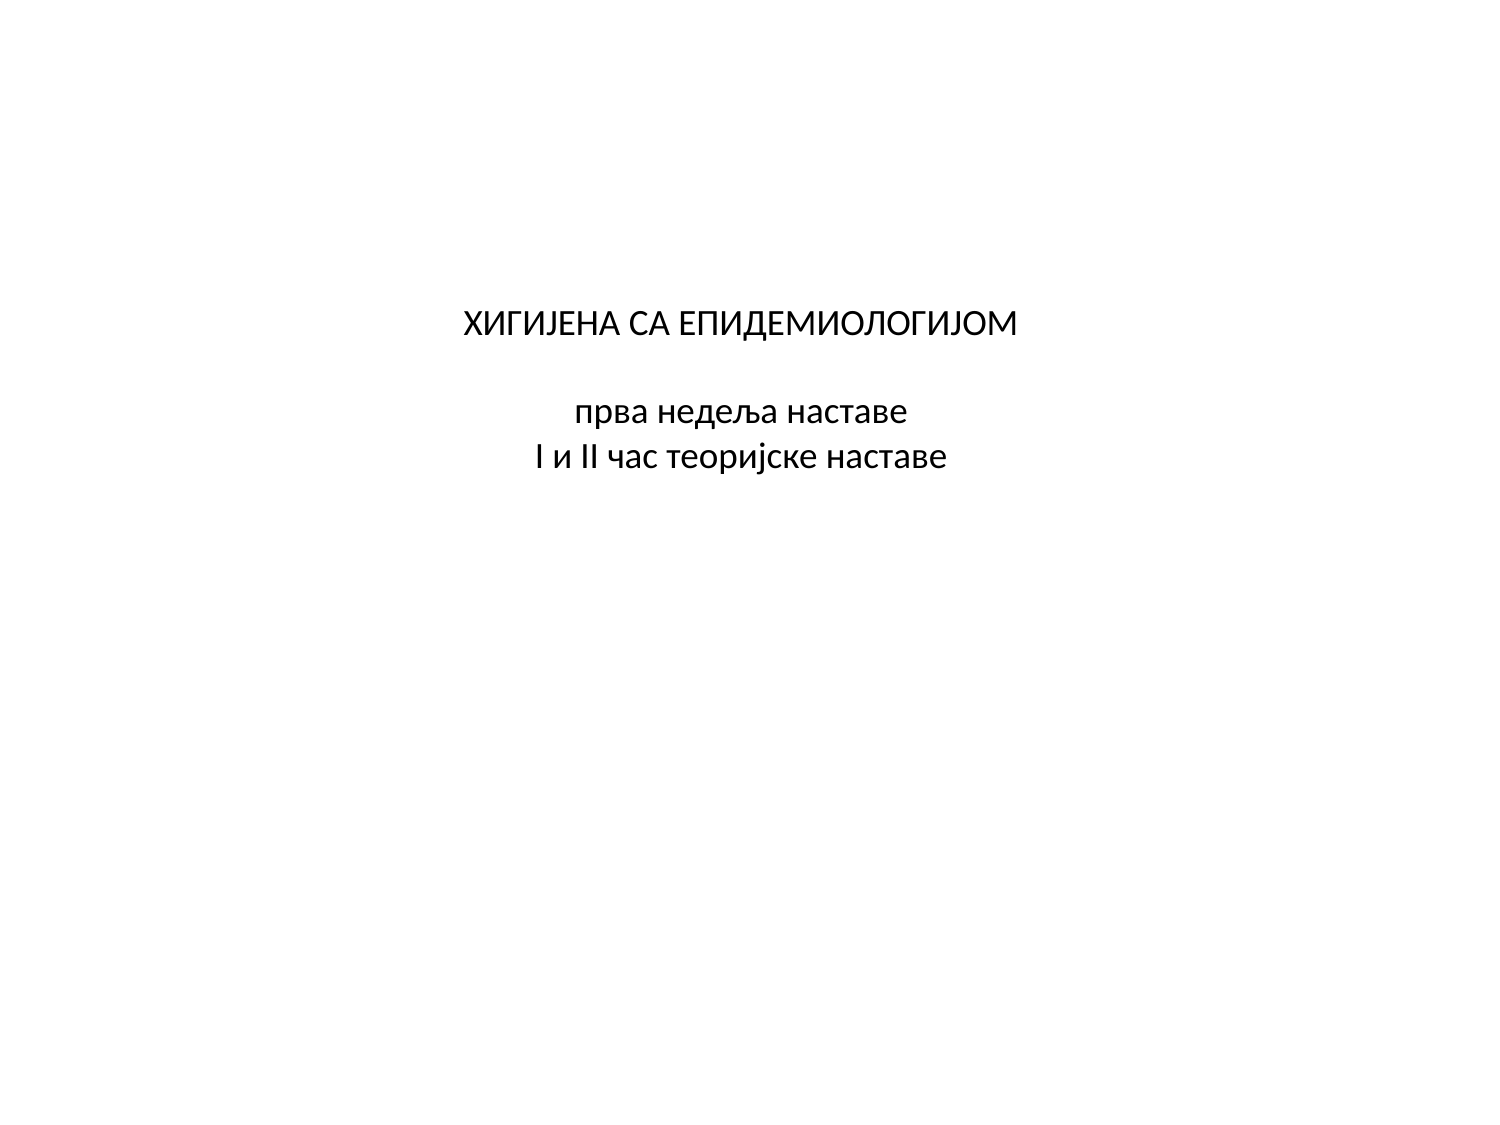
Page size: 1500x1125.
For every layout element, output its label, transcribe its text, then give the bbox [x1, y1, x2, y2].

title ХИГИЈЕНА СА ЕПИДЕМИОЛОГИЈОМ прва недеља наставе I и II час теоријске наставе [103, 200, 1379, 485]
